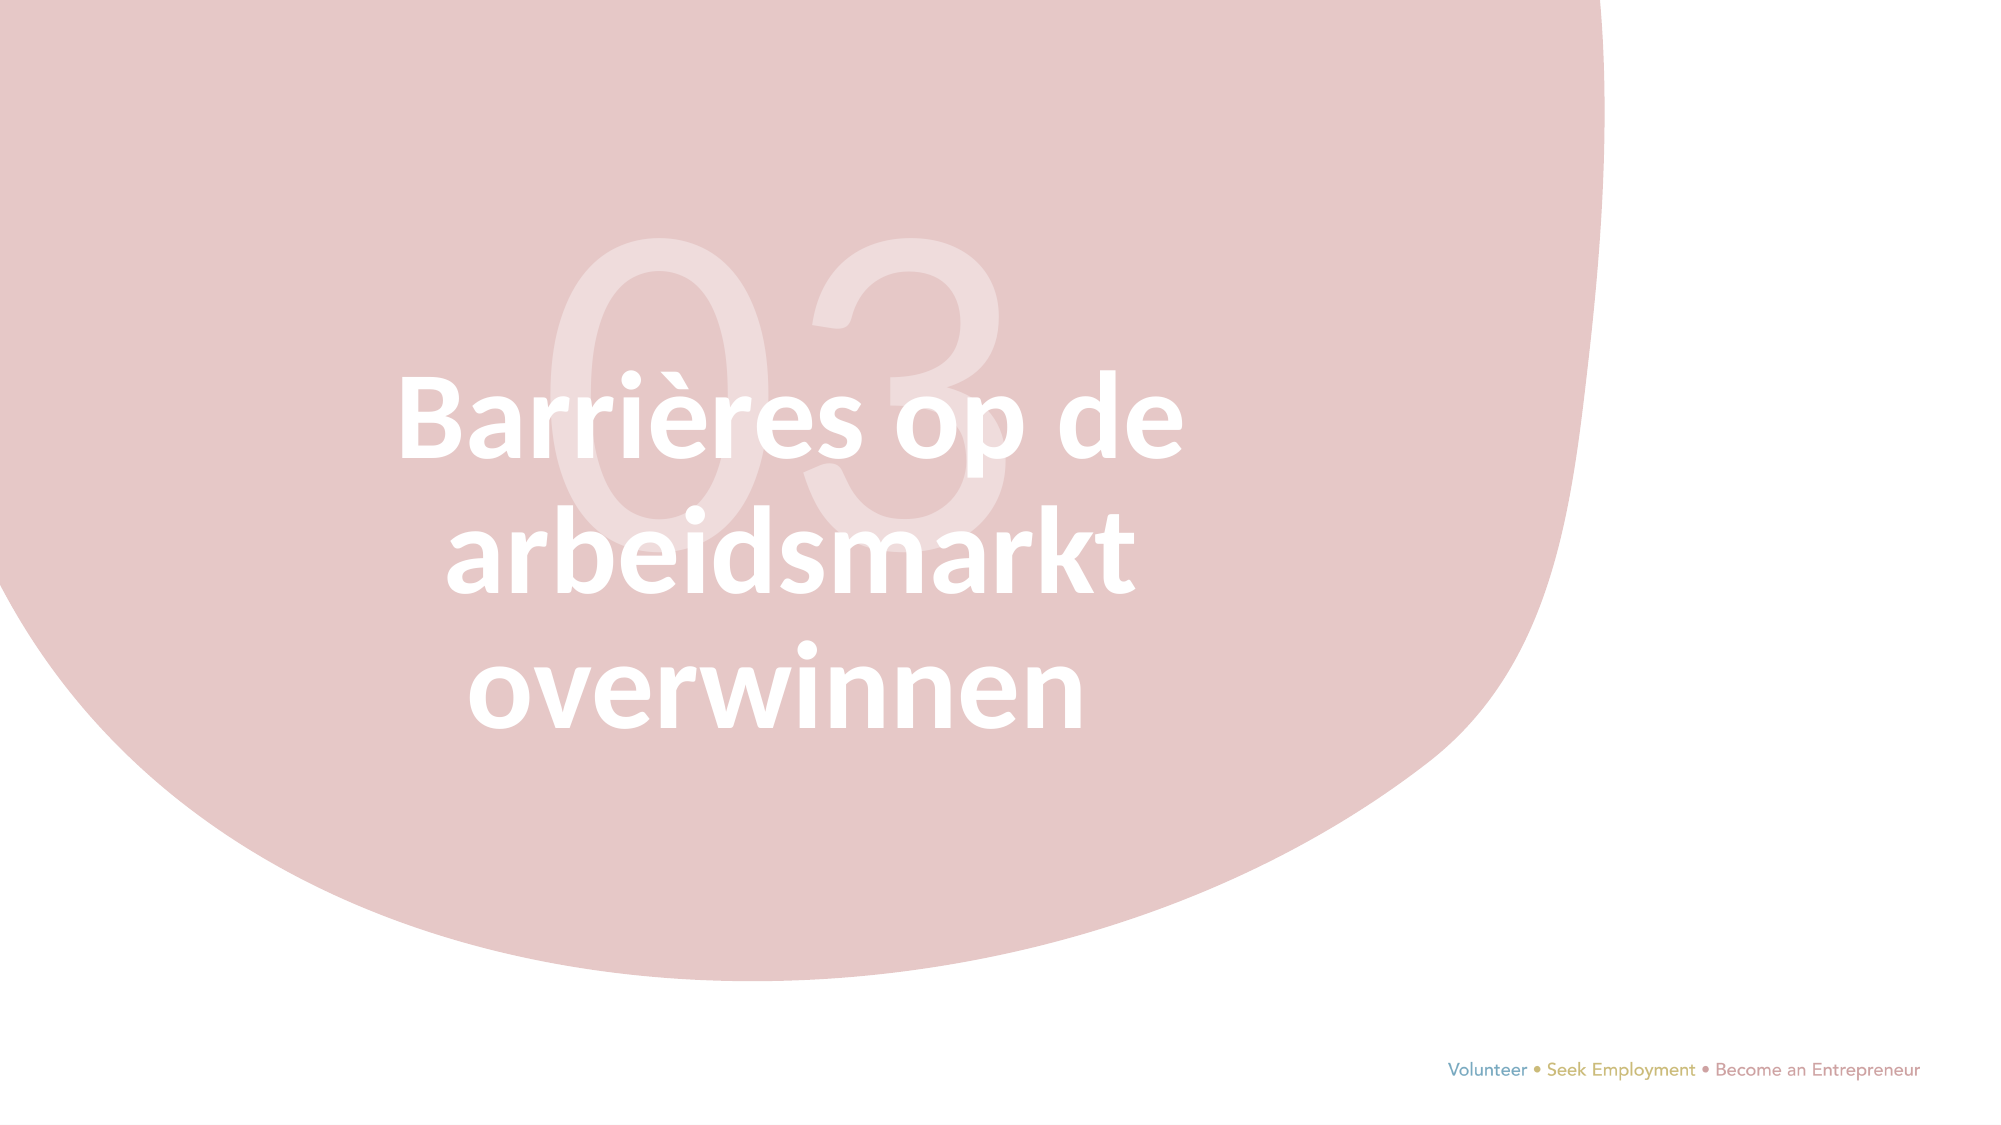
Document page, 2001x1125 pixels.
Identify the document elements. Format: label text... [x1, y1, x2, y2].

picture [1418, 1046, 1971, 1103]
list 03 [193, 128, 1371, 657]
list Barrières op de arbeidsmarkt overwinnen [202, 342, 1380, 871]
